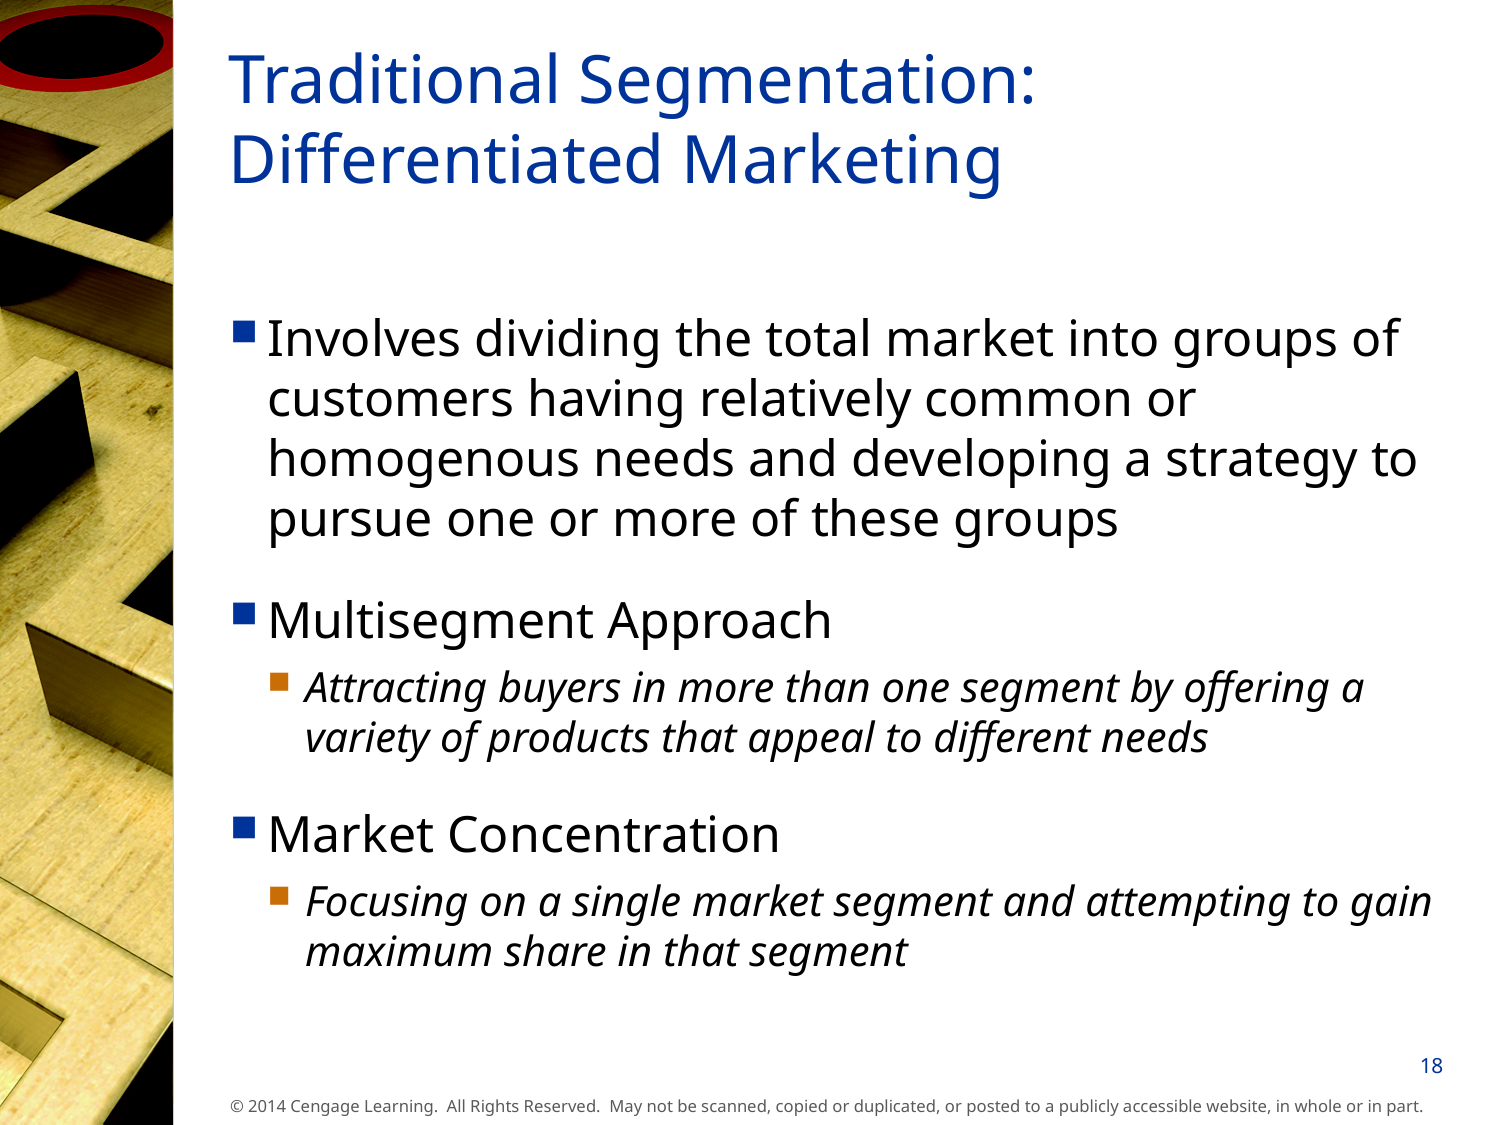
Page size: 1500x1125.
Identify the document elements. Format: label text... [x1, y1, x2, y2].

slide_number 18 [1386, 1037, 1478, 1097]
list Involves dividing the total market into groups of customers having relatively common or homogenous needs and developing a strategy to pursue one or more of these groups Multisegment Approach Attracting buyers in more than one segment by offering a variety of products that appeal to different needs Market Concentration Focusing on a single market segment and attempting to gain maximum share in that segment [215, 212, 1478, 981]
picture [0, 0, 174, 1125]
title Traditional Segmentation: Differentiated Marketing [213, 29, 1454, 213]
